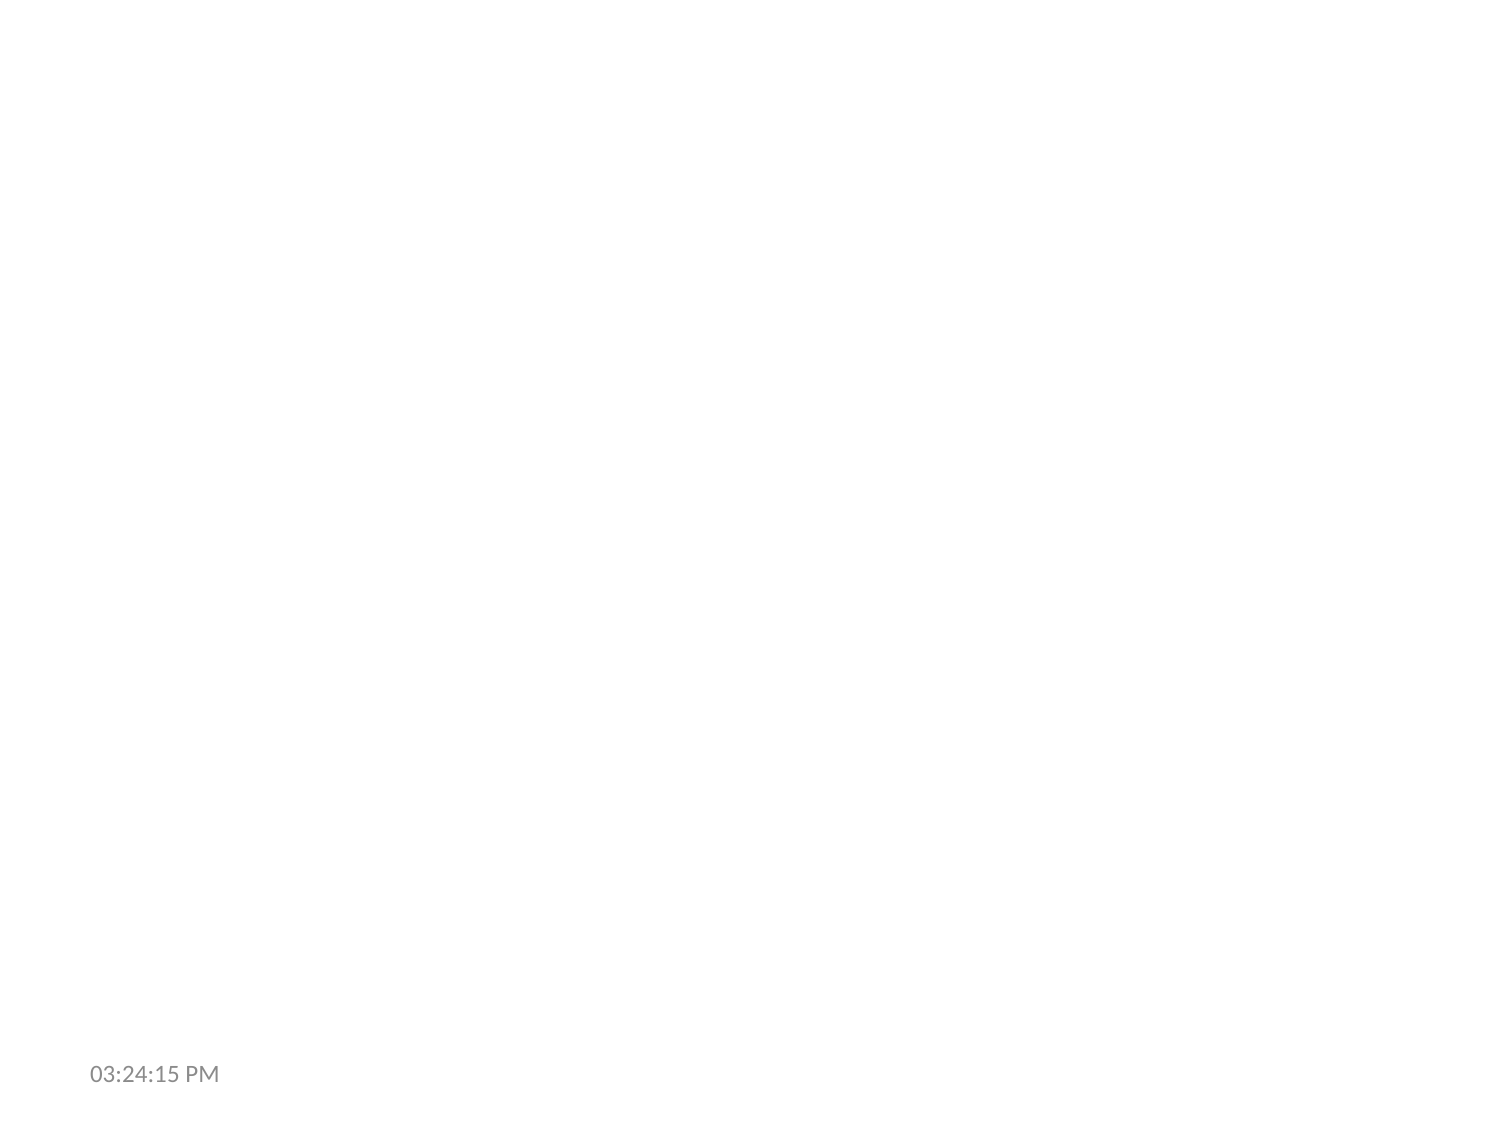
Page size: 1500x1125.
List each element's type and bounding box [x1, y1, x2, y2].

slide_number [75, 1042, 425, 1103]
